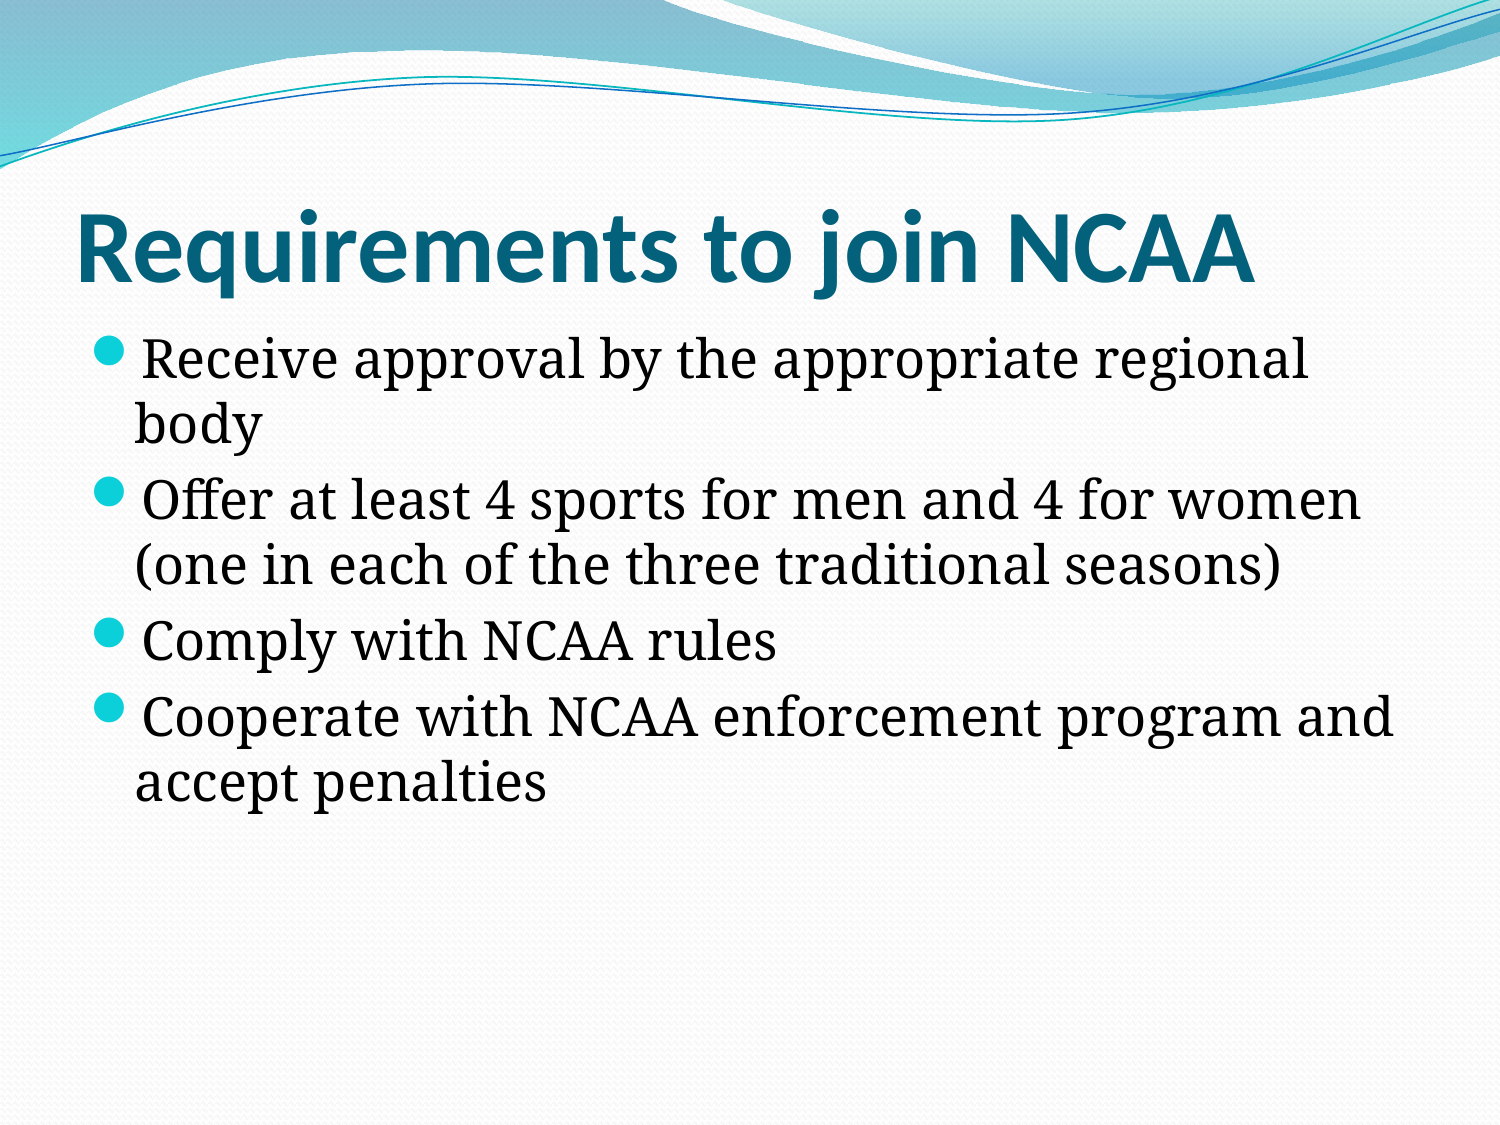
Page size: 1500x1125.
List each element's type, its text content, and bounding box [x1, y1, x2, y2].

list Receive approval by the appropriate regional body Offer at least 4 sports for men and 4 for women (one in each of the three traditional seasons) Comply with NCAA rules Cooperate with NCAA enforcement program and accept penalties [75, 317, 1425, 1038]
title Requirements to join NCAA [75, 115, 1425, 303]
